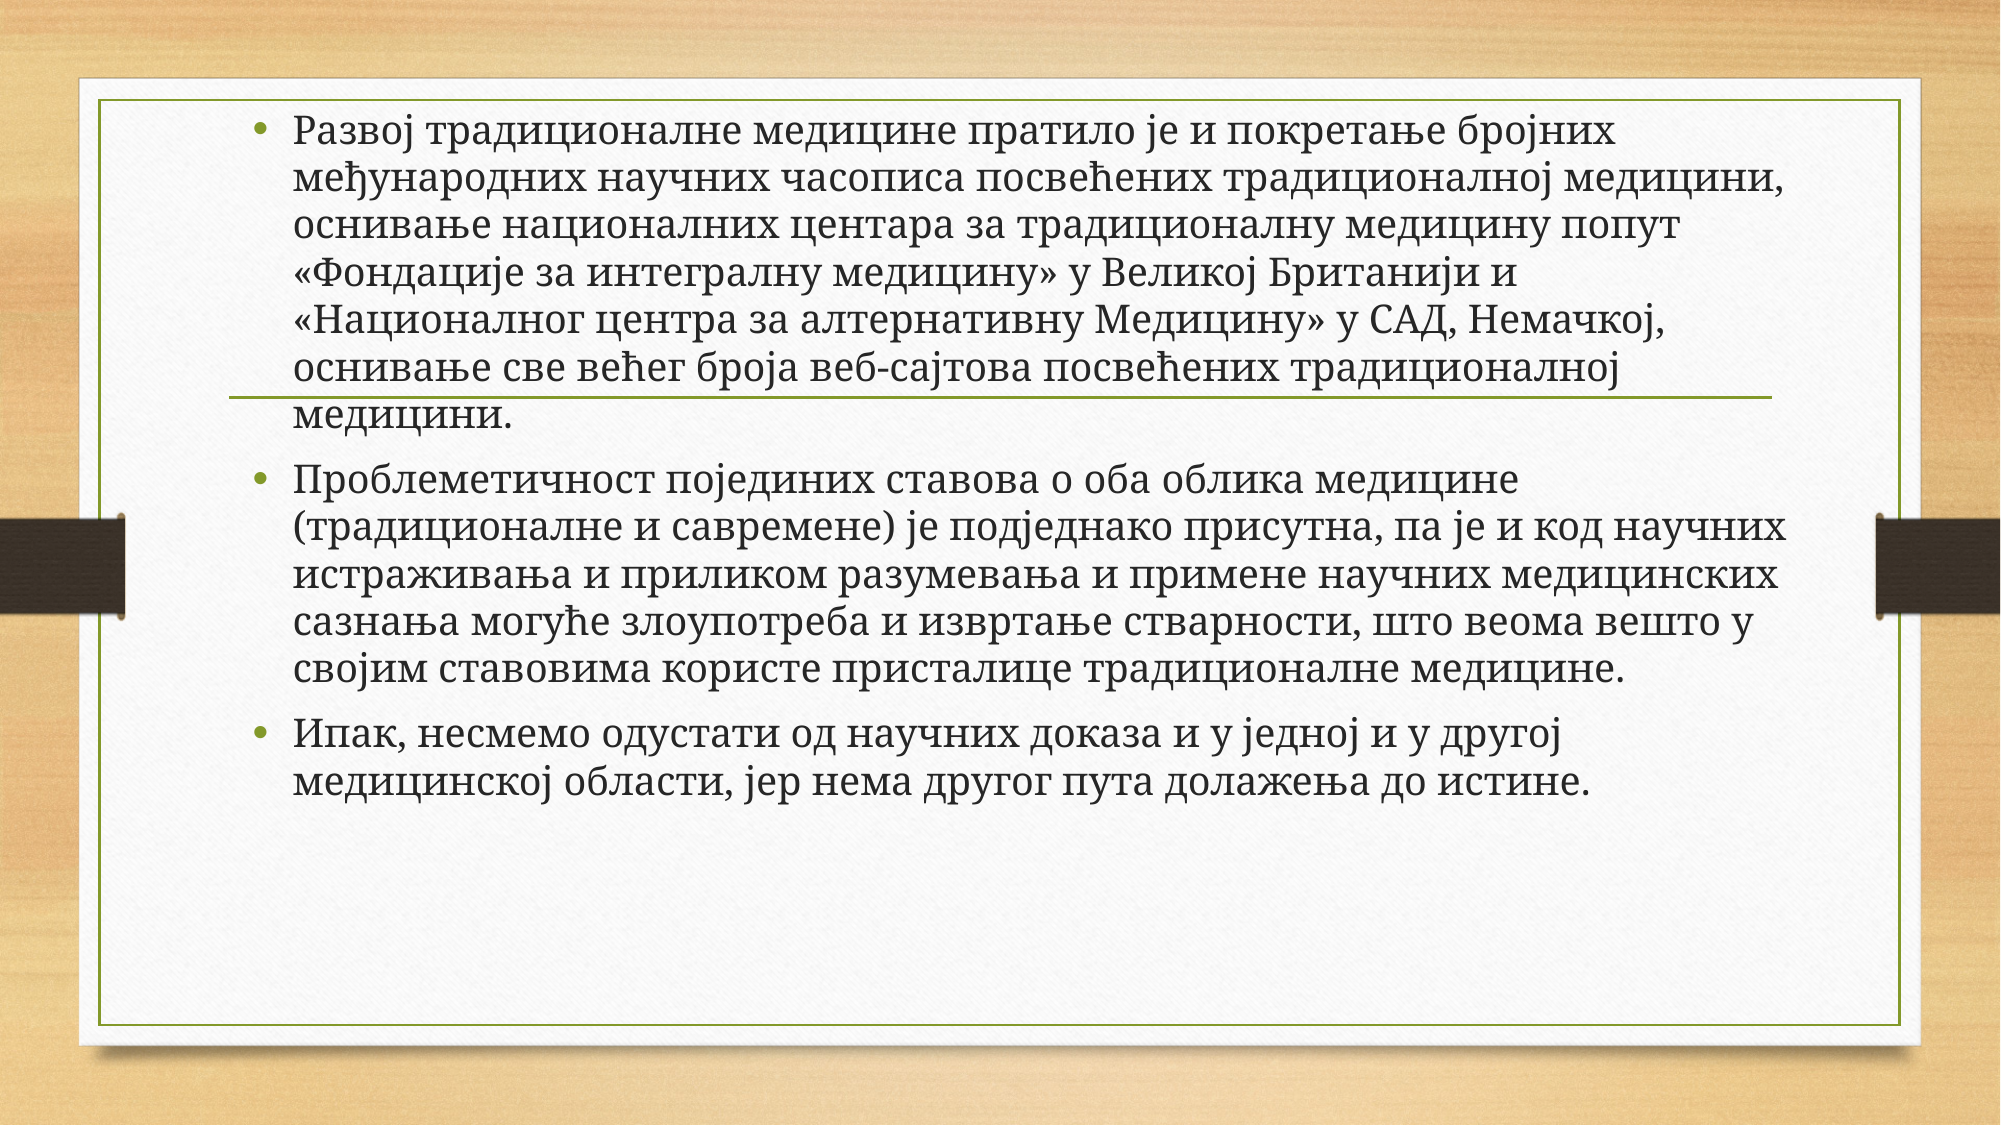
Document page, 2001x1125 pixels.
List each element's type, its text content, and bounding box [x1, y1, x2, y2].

picture [0, 0, 2001, 1125]
list Развој традиционалне медицине пратило је и покретање бројних међународних научних часописа посвећених традиционалној медицини, оснивање националних центара за традиционалну медицину попут «Фондације за интегралну медицину» у Великој Британији и «Националног центра за алтернативну Медицину» у САД, Немачкој, оснивање све већег броја веб-сајтова посвећених традиционалној медицини. Проблеметичност појединих ставова о оба облика медицине (традиционалне и савремене) је подједнако присутна, па је и код научних истраживања и приликом разумевања и примене научних медицинских сазнања могуће злоупотреба и извртање стварности, што веома вешто у својим ставовима користе присталице традиционалне медицине. Ипак, несмемо одустати од научних доказа и у једној и у другој медицинској области, јер нема другог пута долажења до истине. [237, 97, 1813, 866]
